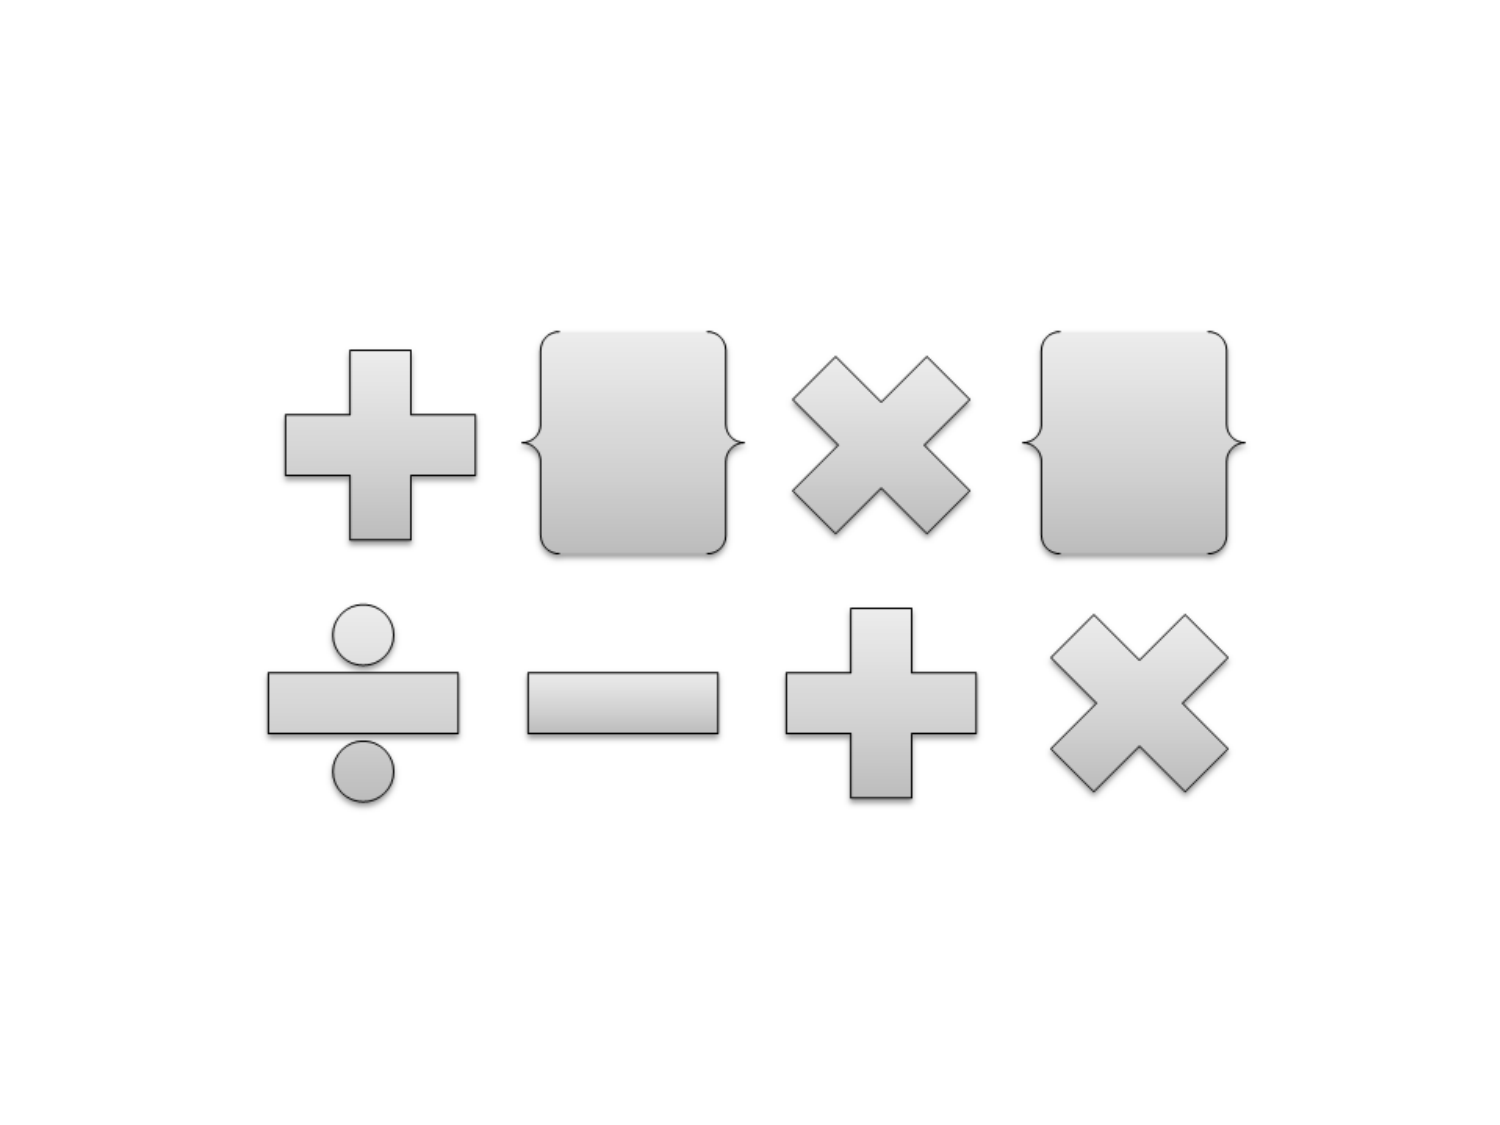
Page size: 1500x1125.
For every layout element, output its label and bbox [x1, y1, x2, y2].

picture [232, 305, 1268, 819]
